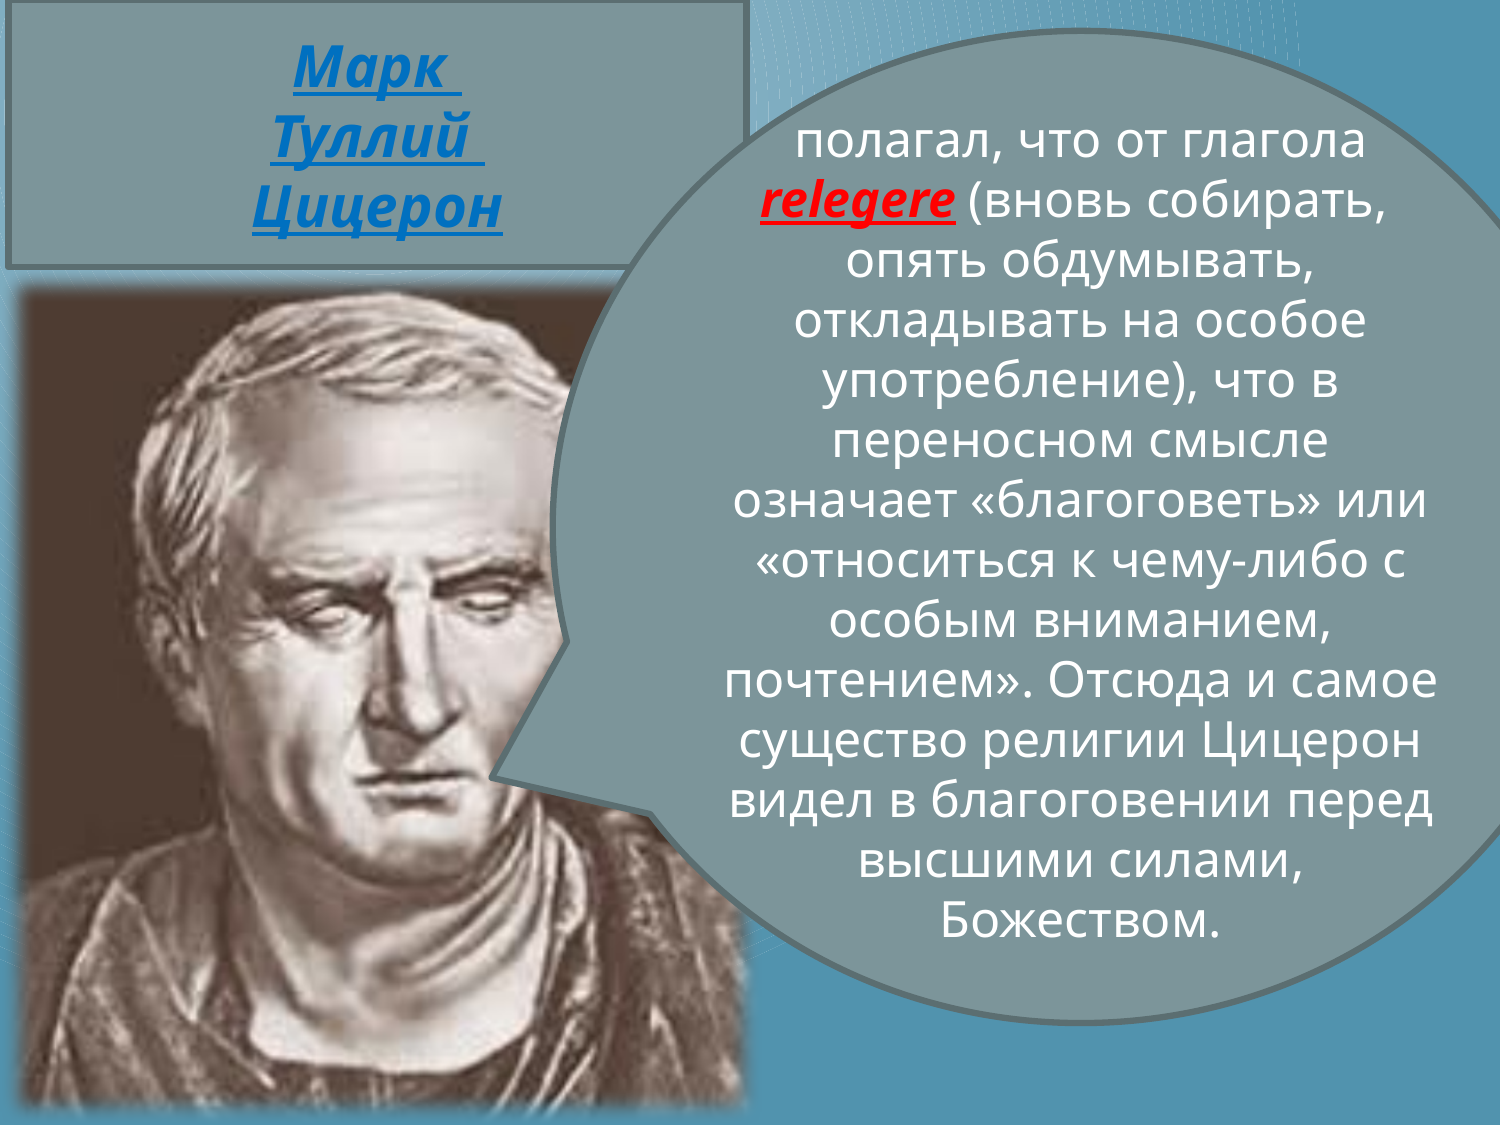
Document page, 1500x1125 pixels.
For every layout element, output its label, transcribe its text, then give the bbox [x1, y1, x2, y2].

picture [0, 266, 762, 1125]
text_box Марк Туллий Цицерон [5, 0, 750, 264]
text_box полагал, что от глагола relegere (вновь собирать, опять обдумывать, откладывать на особое употребление), что в переносном смысле означает «благоговеть» или «относиться к чему-либо с особым вниманием, почтением». Отсюда и самое существо религии Цицерон видел в благоговении перед высшими силами, Божеством. [629, 27, 1500, 1027]
